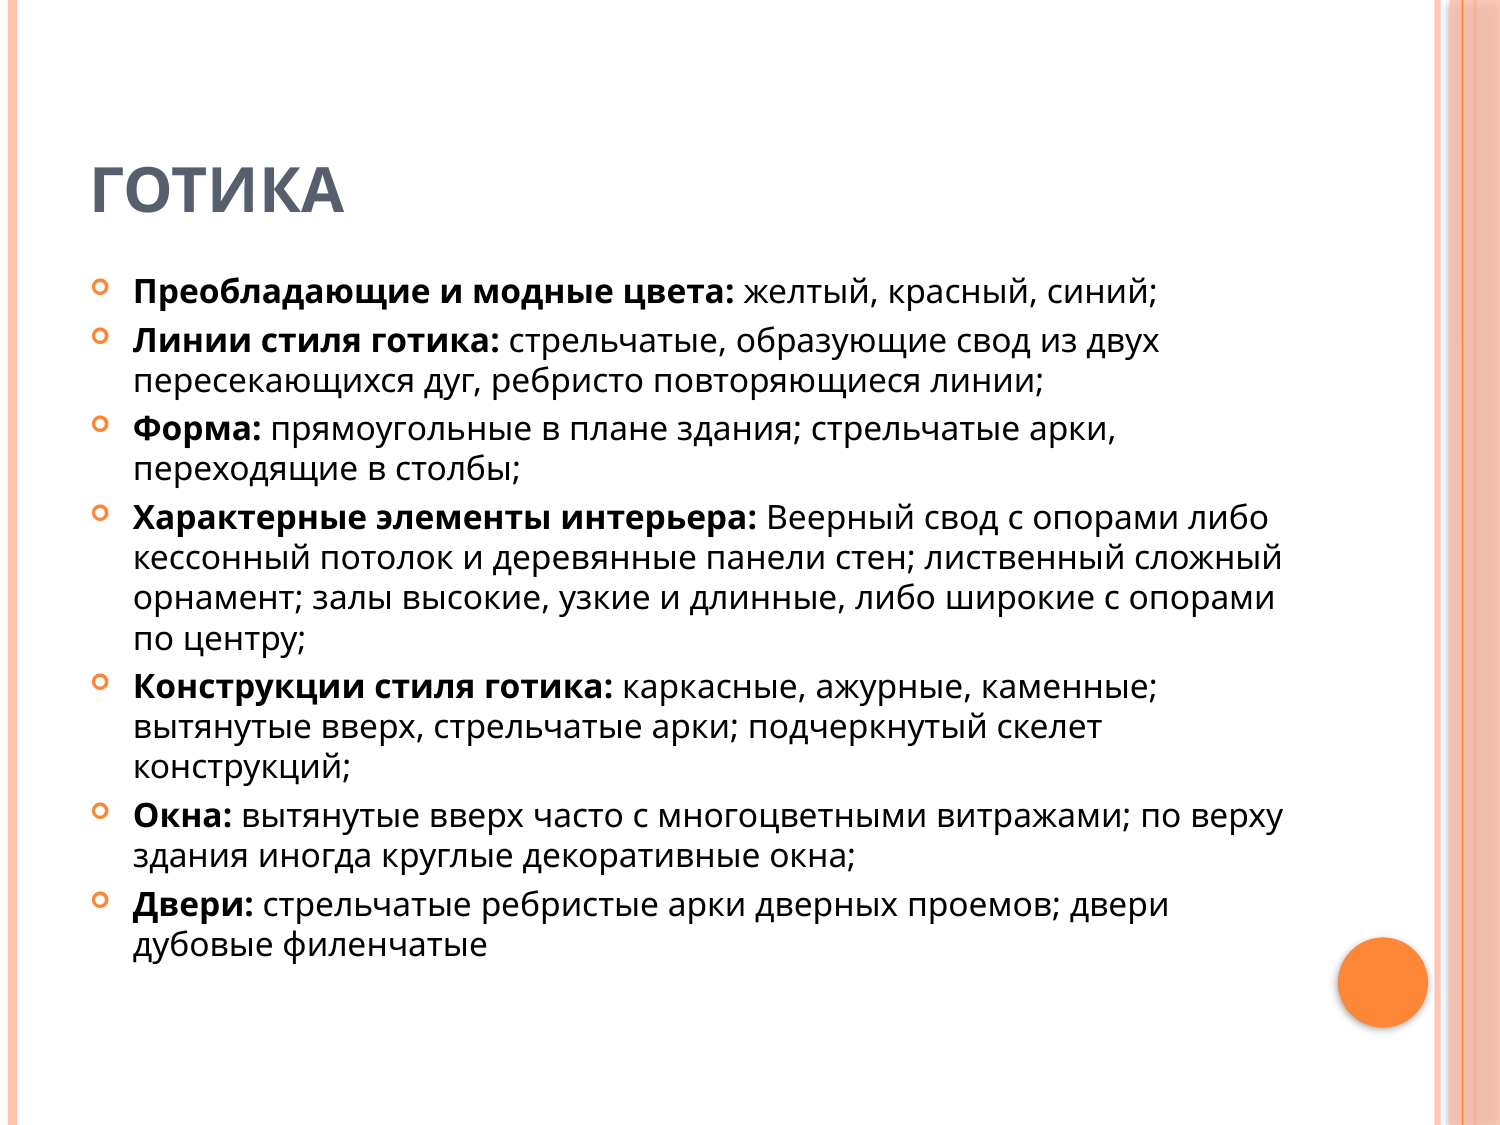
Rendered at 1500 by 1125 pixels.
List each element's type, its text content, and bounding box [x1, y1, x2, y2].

title готика [75, 45, 1300, 233]
list Преобладающие и модные цвета: желтый, красный, синий; Линии стиля готика: стрельчатые, образующие свод из двух пересекающихся дуг, ребристо повторяющиеся линии; Форма: прямоугольные в плане здания; стрельчатые арки, переходящие в столбы; Характерные элементы интерьера: Веерный свод с опорами либо кессонный потолок и деревянные панели стен; лиственный сложный орнамент; залы высокие, узкие и длинные, либо широкие с опорами по центру; Конструкции стиля готика: каркасные, ажурные, каменные; вытянутые вверх, стрельчатые арки; подчеркнутый скелет конструкций; Окна: вытянутые вверх часто с многоцветными витражами; по верху здания иногда круглые декоративные окна; Двери: стрельчатые ребристые арки дверных проемов; двери дубовые филенчатые [74, 262, 1301, 1063]
